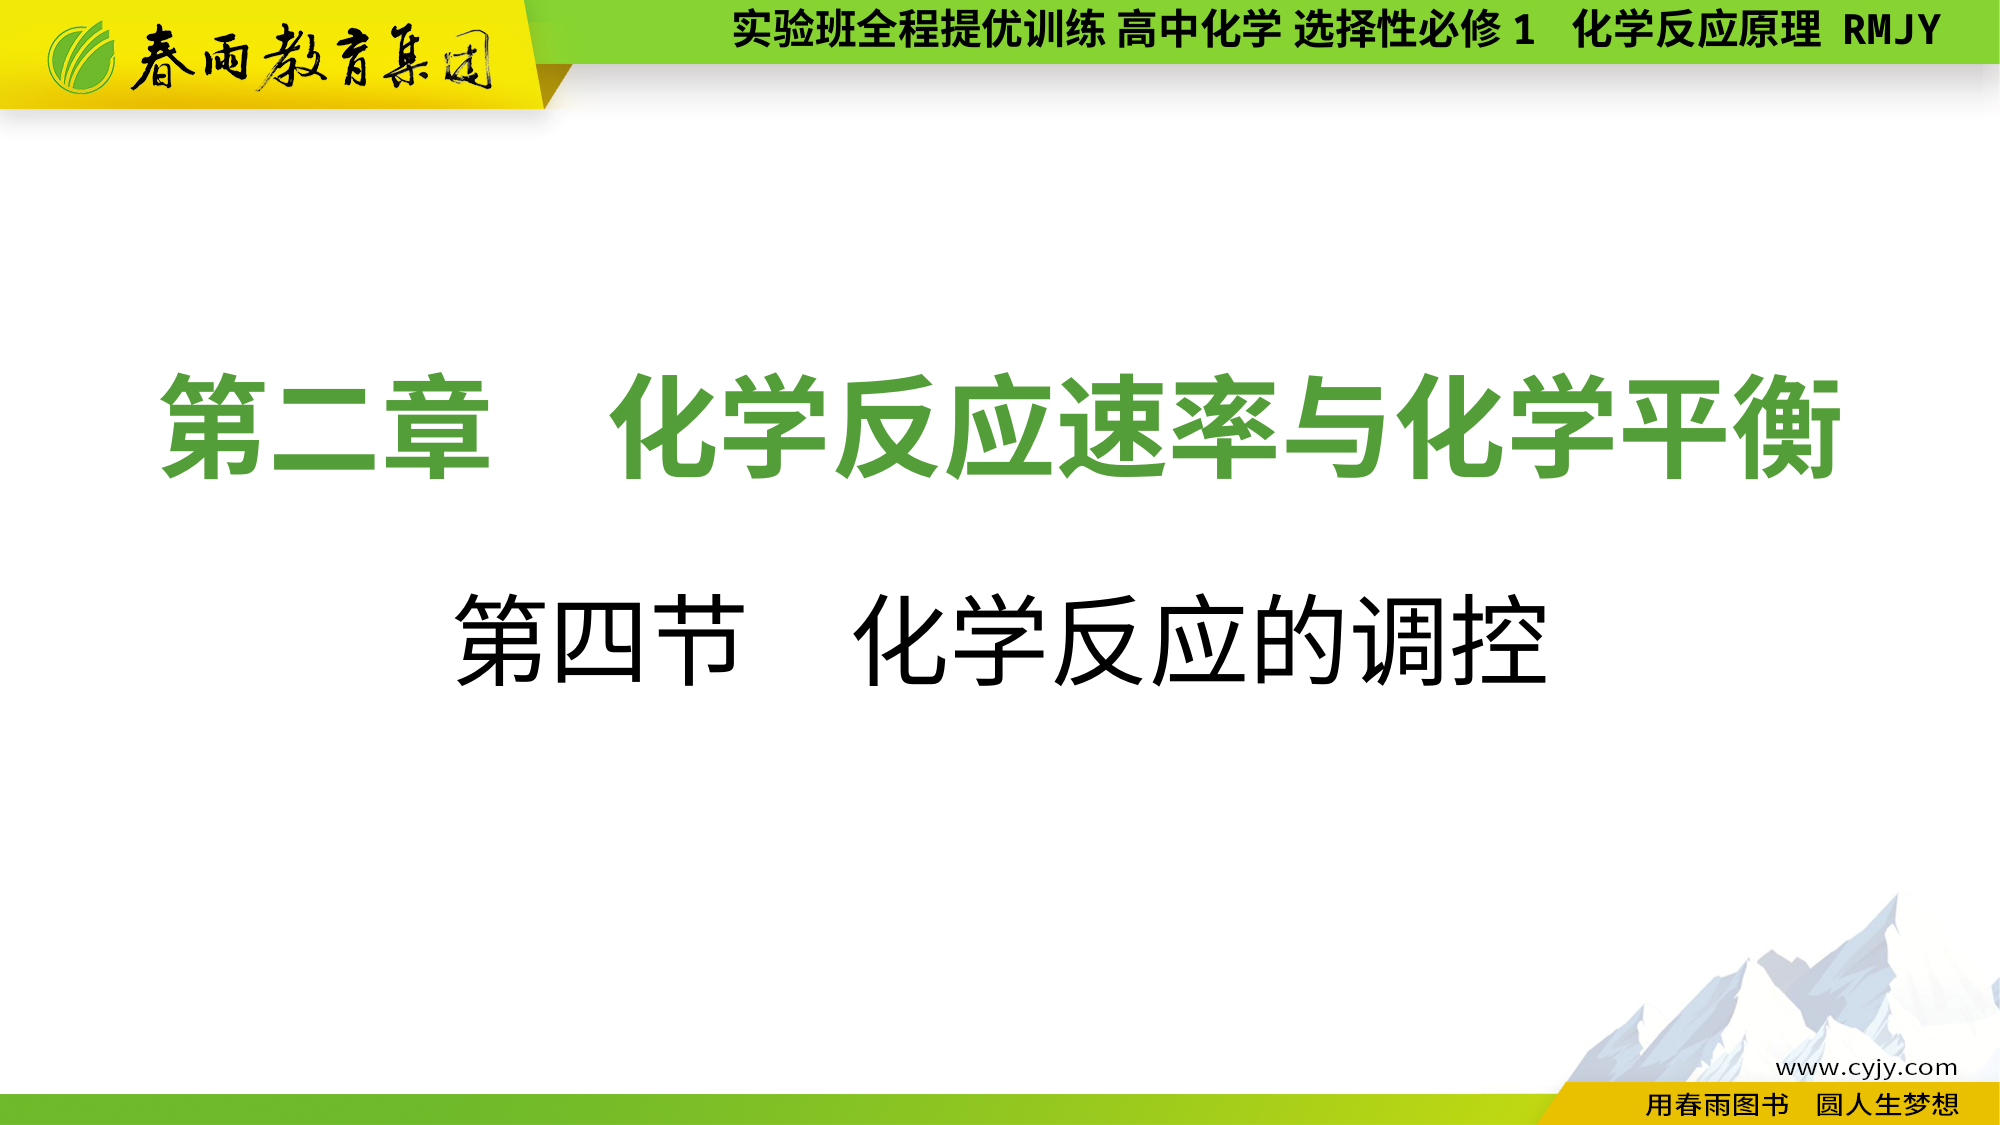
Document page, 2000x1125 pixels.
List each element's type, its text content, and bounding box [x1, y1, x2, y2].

picture [0, 0, 2000, 1125]
text_box 第四节 化学反应的调控 [54, 511, 1946, 706]
text_box 第二章 化学反应速率与化学平衡 [54, 282, 1946, 500]
